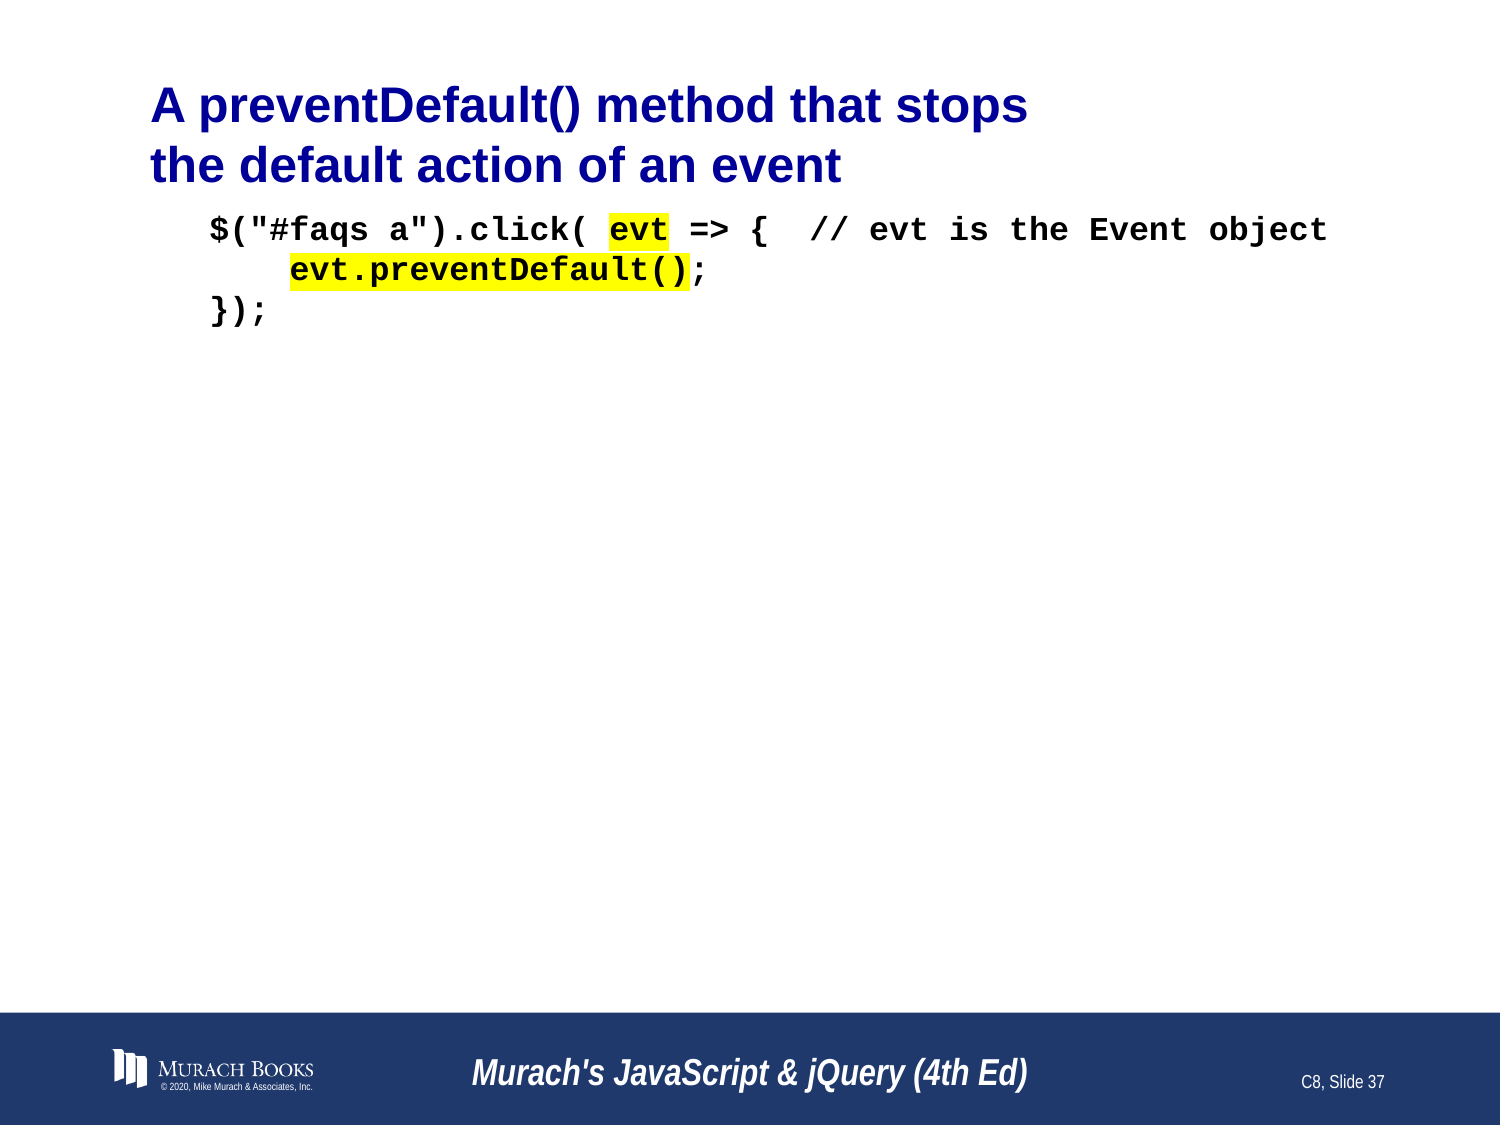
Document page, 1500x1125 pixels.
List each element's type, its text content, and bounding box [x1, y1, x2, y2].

list $("#faqs a").click( evt => { // evt is the Event object evt.preventDefault(); }); [137, 200, 1350, 1000]
slide_number C8, Slide 37 [1087, 1025, 1400, 1100]
title A preventDefault() method that stops the default action of an event [150, 72, 1350, 194]
slide_number Murach's JavaScript & jQuery (4th Ed) [463, 1025, 1050, 1100]
footer © 2020, Mike Murach & Associates, Inc. [12, 1025, 463, 1100]
